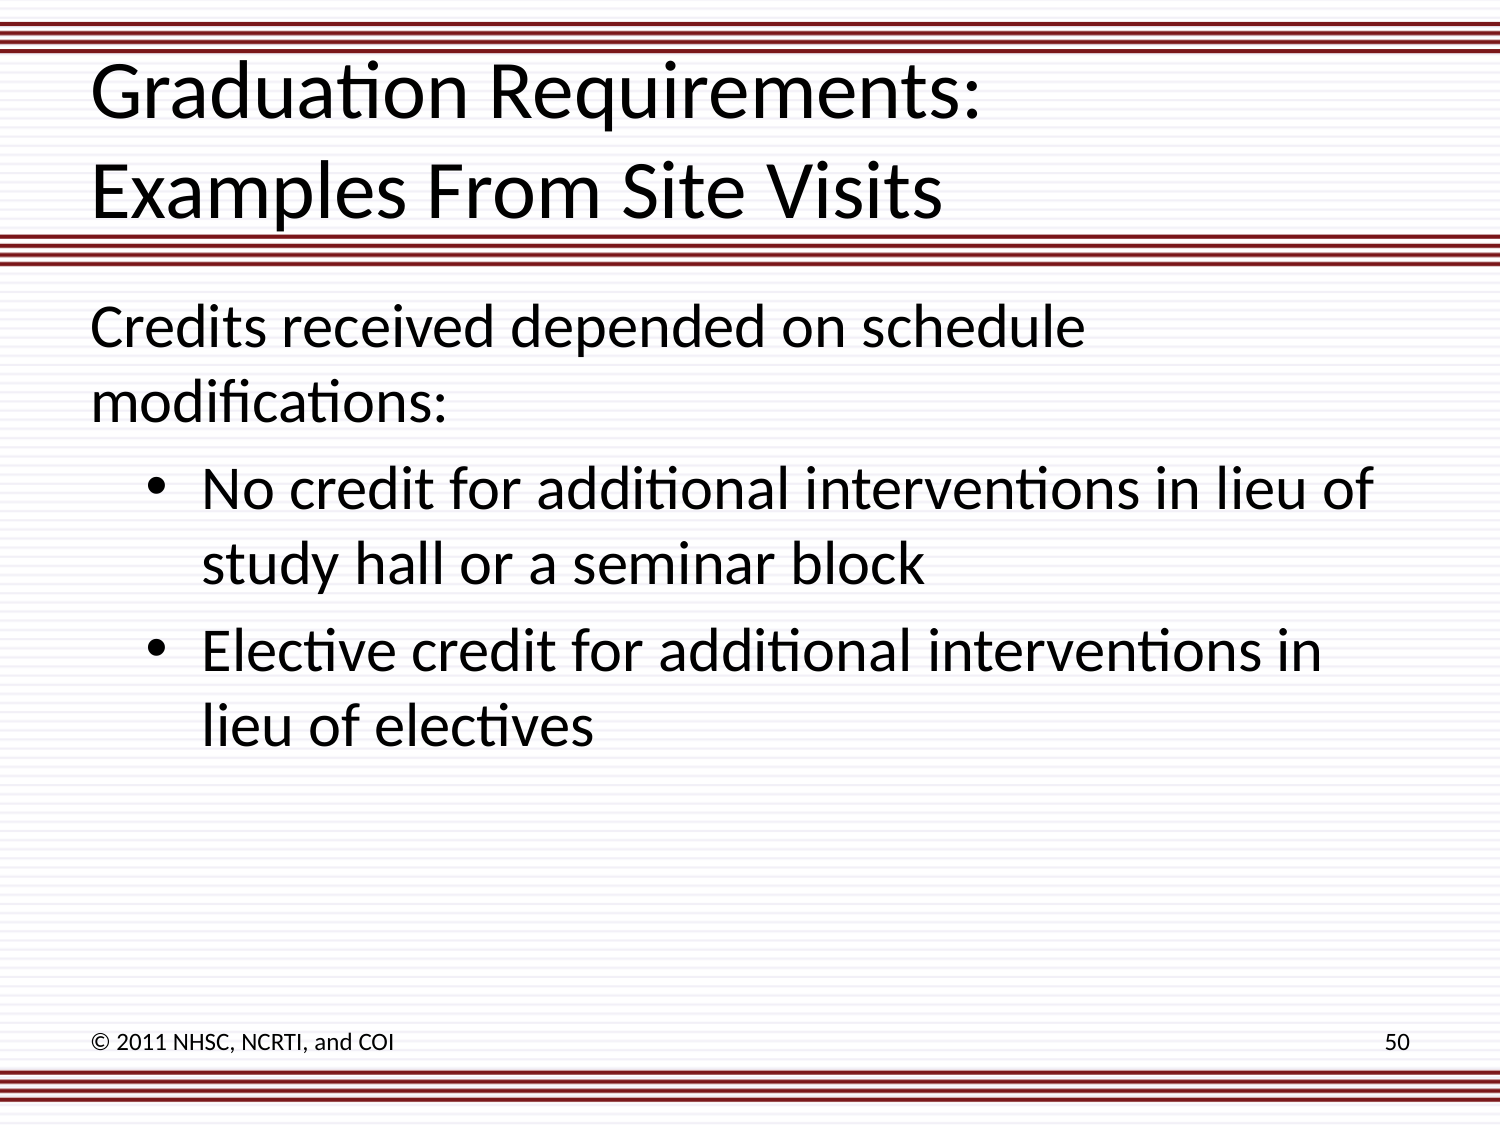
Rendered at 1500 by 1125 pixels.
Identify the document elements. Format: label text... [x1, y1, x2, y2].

picture [0, 0, 1500, 1125]
list Credits received depended on schedule modifications: No credit for additional interventions in lieu of study hall or a seminar block Elective credit for additional interventions in lieu of electives [74, 276, 1426, 1020]
slide_number 50 [1074, 1010, 1425, 1071]
footer © 2011 NHSC, NCRTI, and COI [75, 1010, 550, 1071]
text_box [425, 12, 1425, 200]
title Graduation Requirements: Examples From Site Visits [74, 53, 1426, 217]
